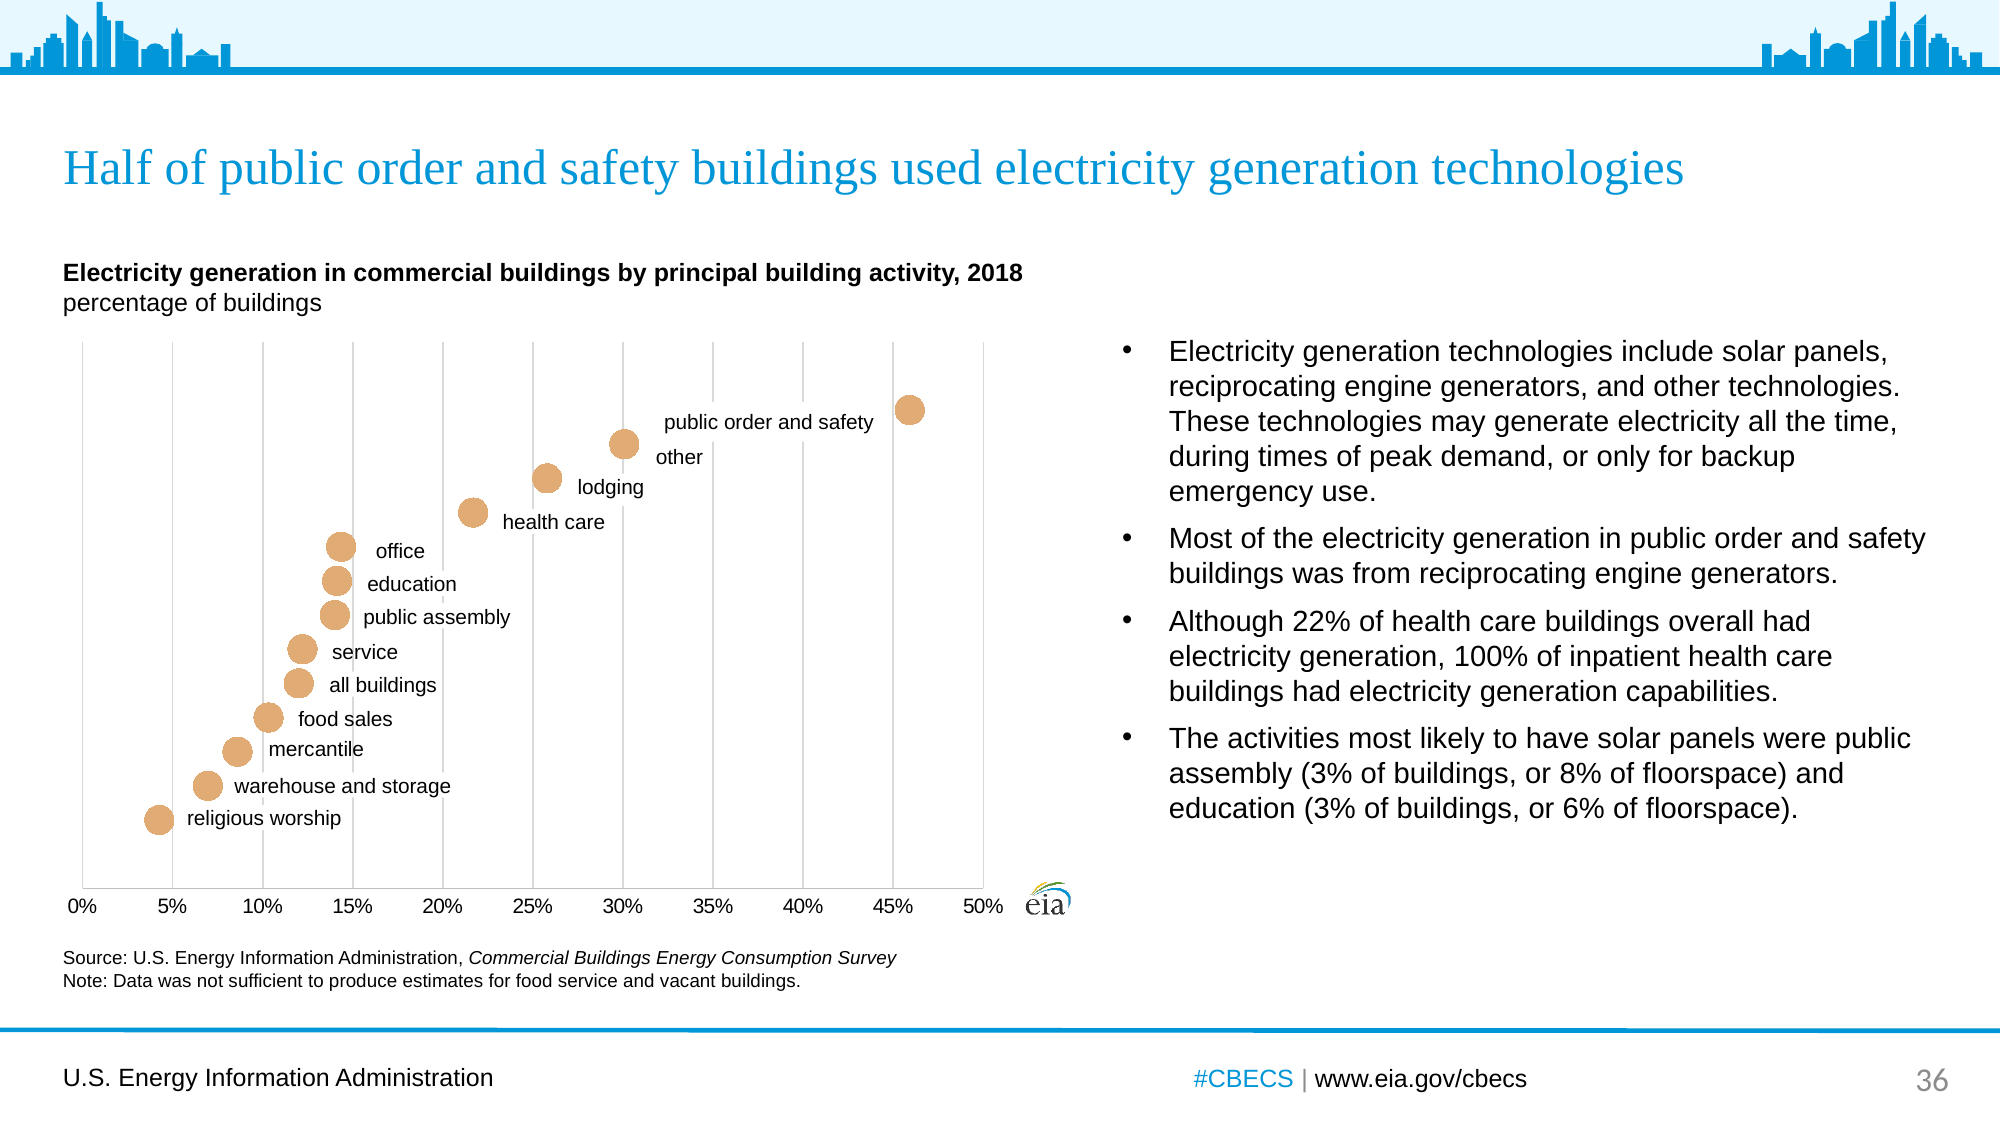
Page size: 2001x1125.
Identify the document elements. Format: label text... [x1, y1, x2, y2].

title Half of public order and safety buildings used electricity generation technologies [48, 77, 1952, 202]
text_box Electricity generation in commercial buildings by principal building activity, 2018 percentage of buildings [48, 248, 1108, 324]
slide_number 36 [1886, 1048, 1978, 1109]
chart [48, 329, 1024, 930]
footer #CBECS | www.eia.gov/cbecs [1023, 1047, 1699, 1107]
text_box Source: U.S. Energy Information Administration, Commercial Buildings Energy Consumption Survey Note: Data was not sufficient to produce estimates for food service and vacant buildings. [48, 938, 1049, 999]
text_box Electricity generation technologies include solar panels, reciprocating engine generators, and other technologies. These technologies may generate electricity all the time, during times of peak demand, or only for backup emergency use. Most of the electricity generation in public order and safety buildings was from reciprocating engine generators. Although 22% of health care buildings overall had electricity generation, 100% of inpatient health care buildings had electricity generation capabilities. The activities most likely to have solar panels were public assembly (3% of buildings, or 8% of floorspace) and education (3% of buildings, or 6% of floorspace). [1107, 324, 1952, 832]
picture [1023, 879, 1073, 917]
